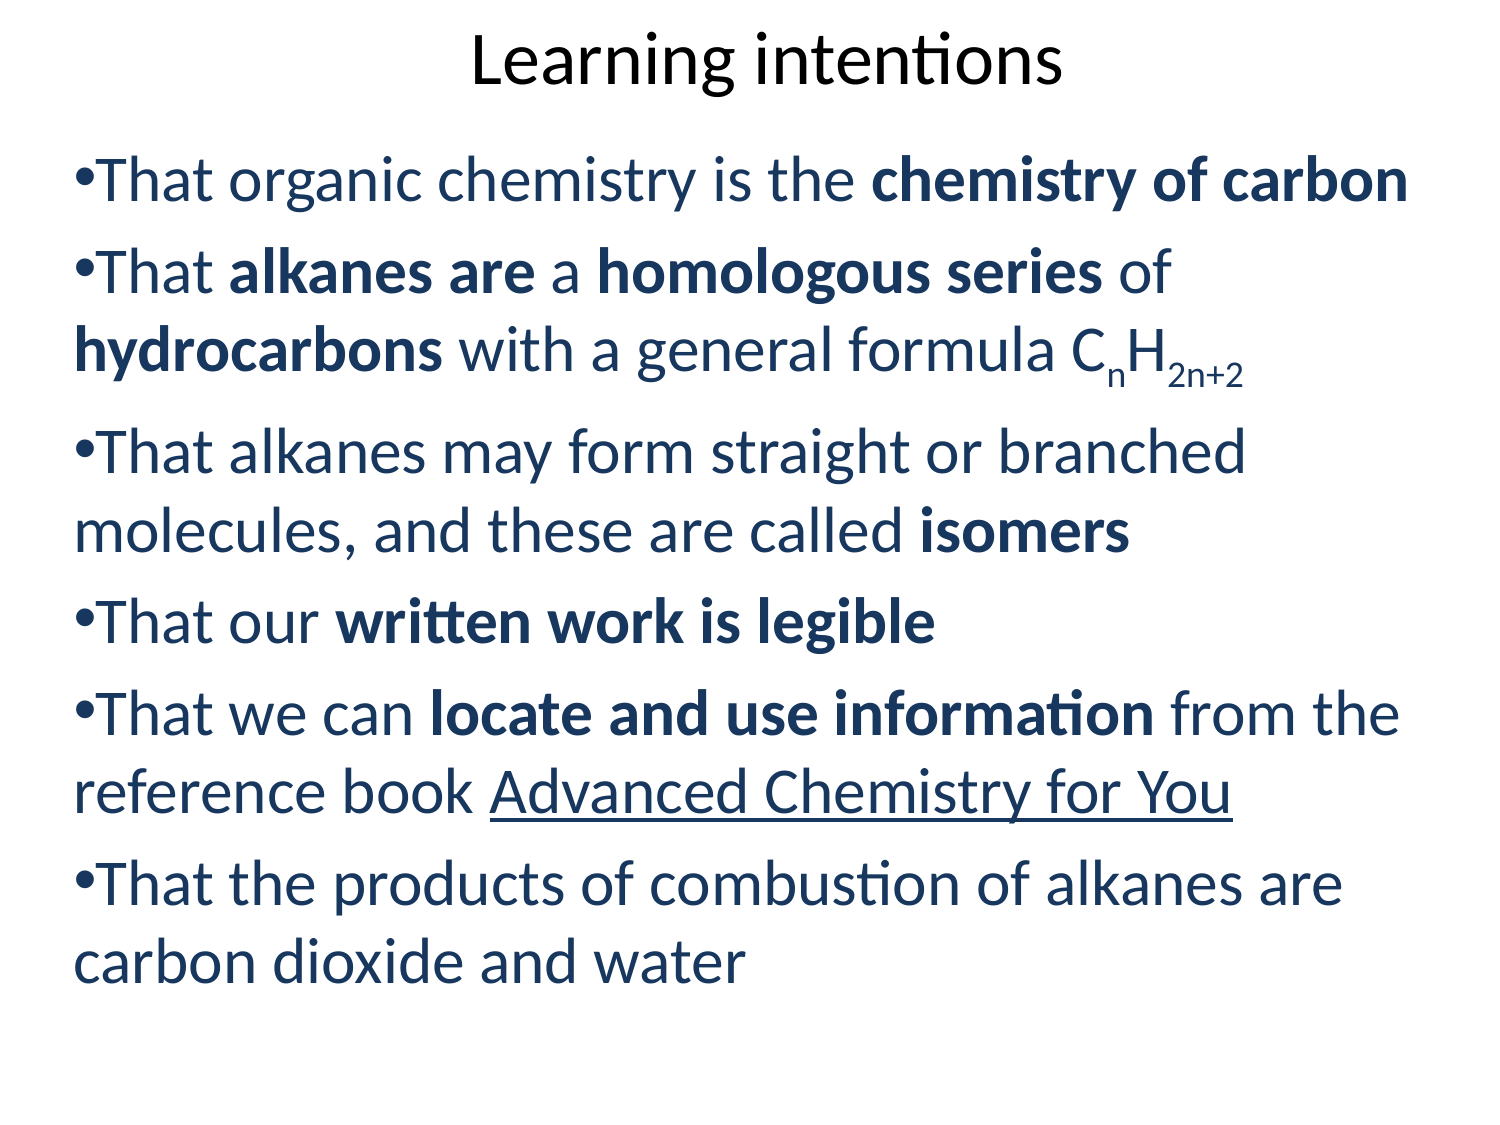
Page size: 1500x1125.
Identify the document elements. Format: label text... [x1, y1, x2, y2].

subtitle That organic chemistry is the chemistry of carbon That alkanes are a homologous series of hydrocarbons with a general formula CnH2n+2 That alkanes may form straight or branched molecules, and these are called isomers That our written work is legible That we can locate and use information from the reference book Advanced Chemistry for You That the products of combustion of alkanes are carbon dioxide and water [58, 128, 1430, 1067]
title Learning intentions [117, 0, 1418, 128]
